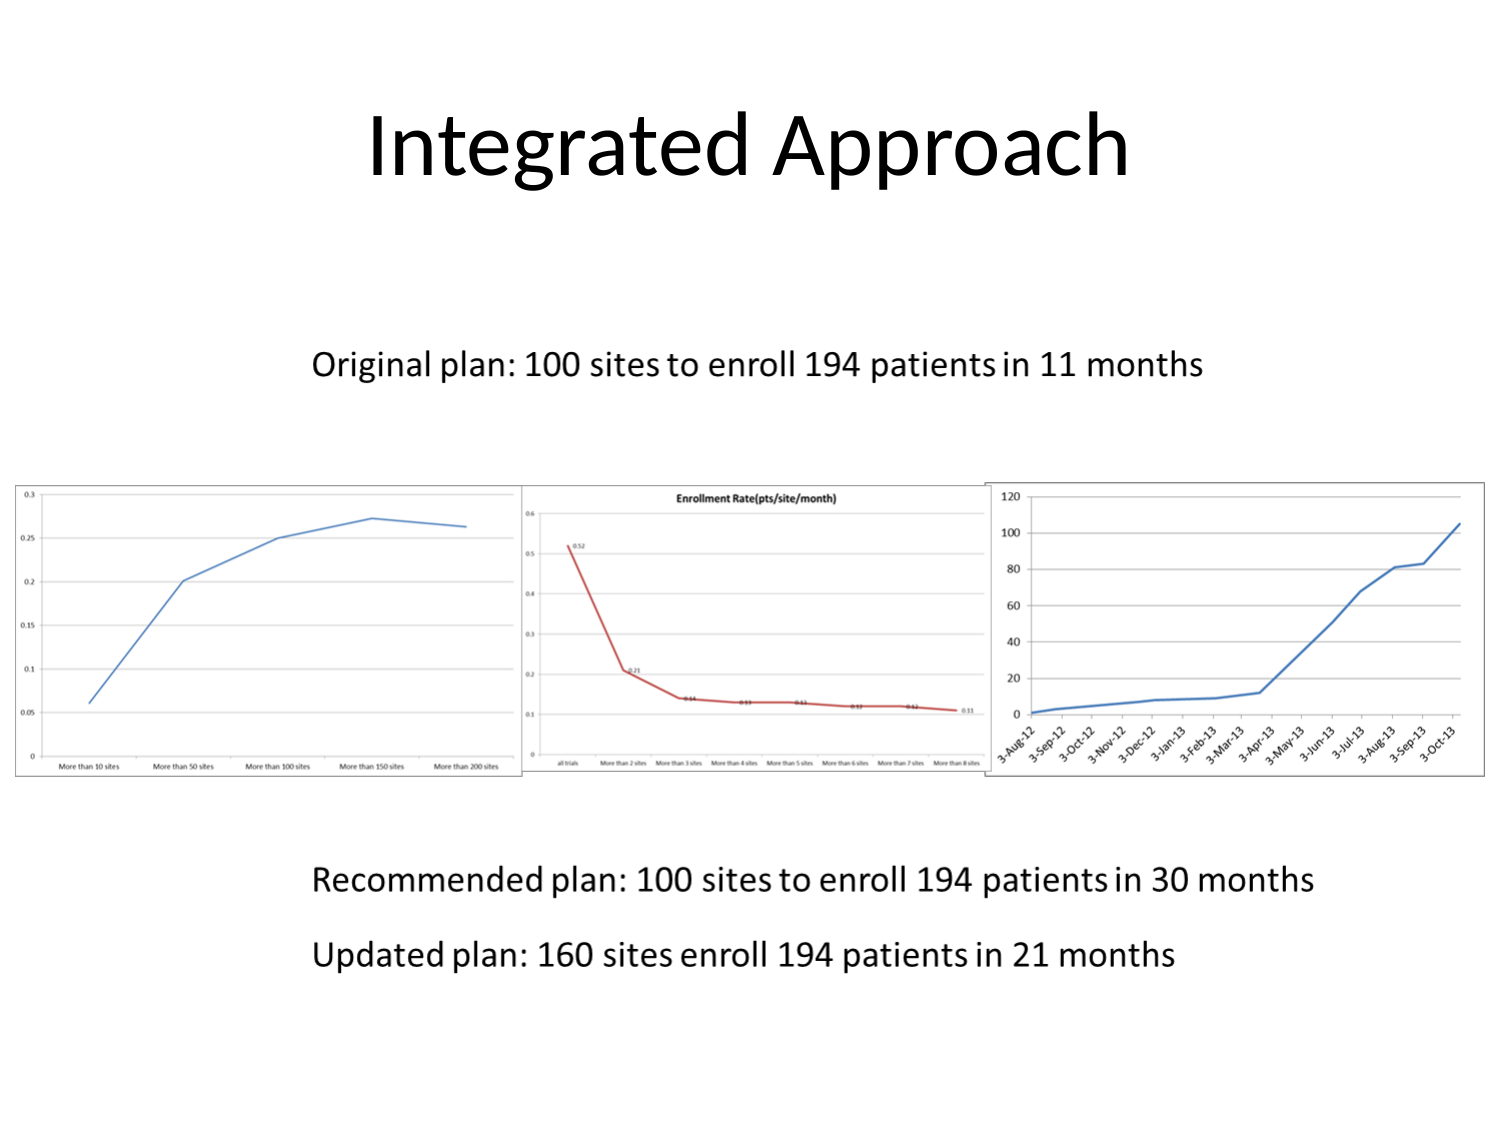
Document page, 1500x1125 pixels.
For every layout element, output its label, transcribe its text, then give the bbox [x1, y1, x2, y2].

title Integrated Approach [75, 45, 1425, 233]
picture [15, 329, 1485, 1001]
